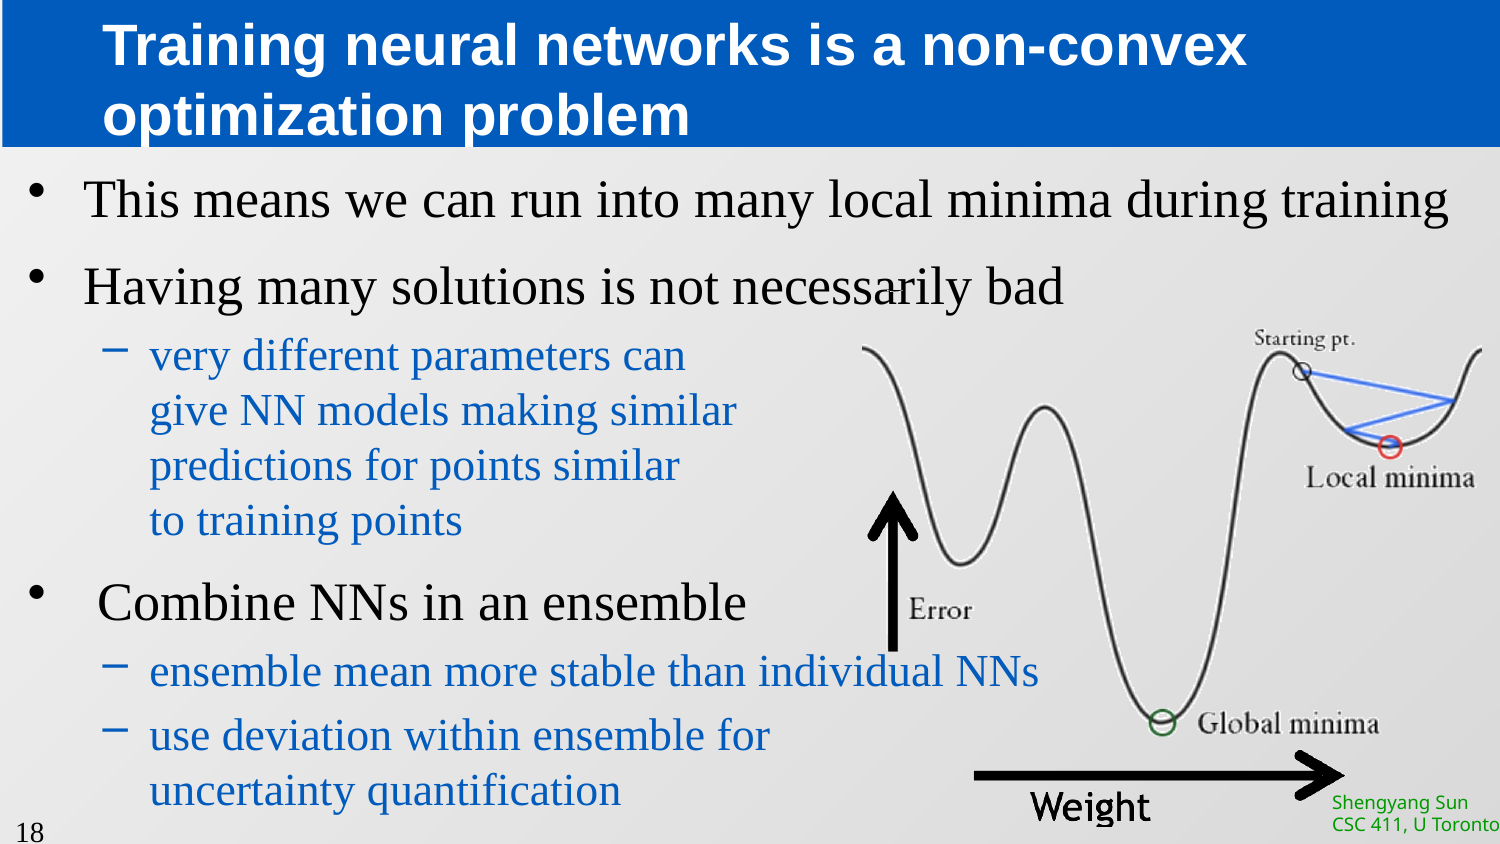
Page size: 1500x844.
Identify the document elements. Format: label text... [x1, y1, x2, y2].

title Training neural networks is a non-convex optimization problem [87, 0, 1363, 147]
slide_number 18 [0, 806, 101, 844]
picture [824, 290, 1500, 844]
list This means we can run into many local minima during training Having many solutions is not necessarily bad very different parameters can give NN models making similar predictions for points similar to training points Combine NNs in an ensemble ensemble mean more stable than individual NNs use deviation within ensemble for uncertainty quantification [12, 155, 1488, 744]
